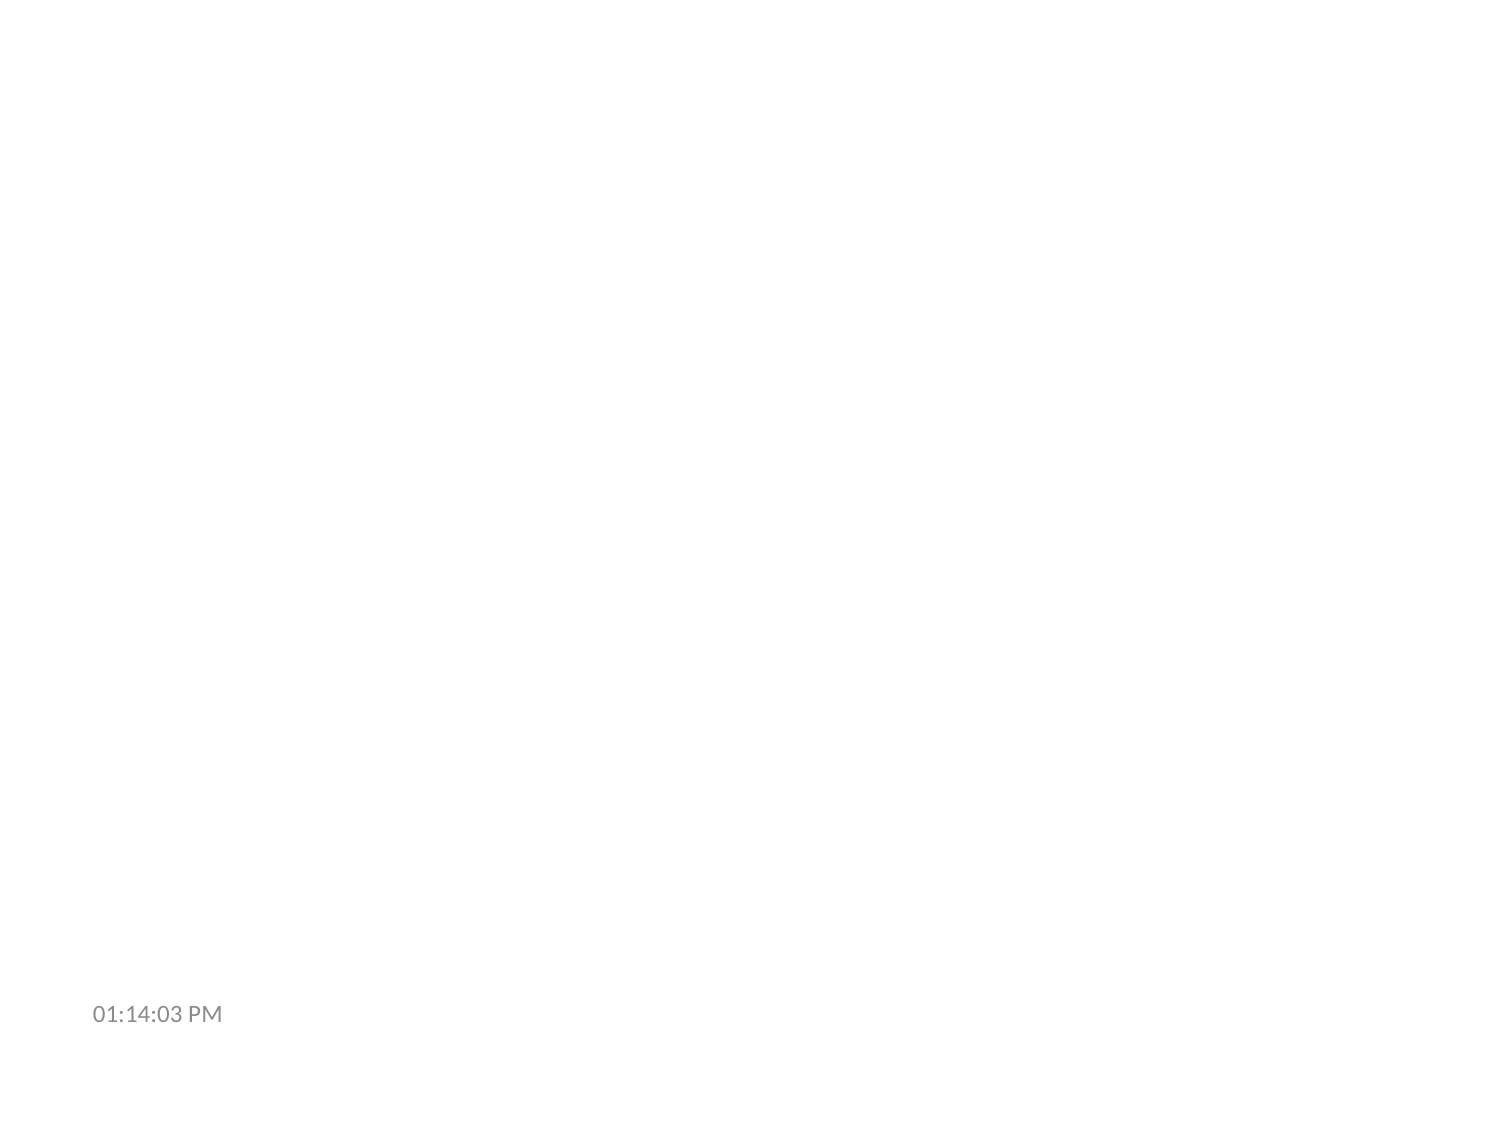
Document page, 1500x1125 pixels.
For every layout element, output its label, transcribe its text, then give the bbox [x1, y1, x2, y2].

text_box 3:35:09 PM [77, 982, 428, 1043]
